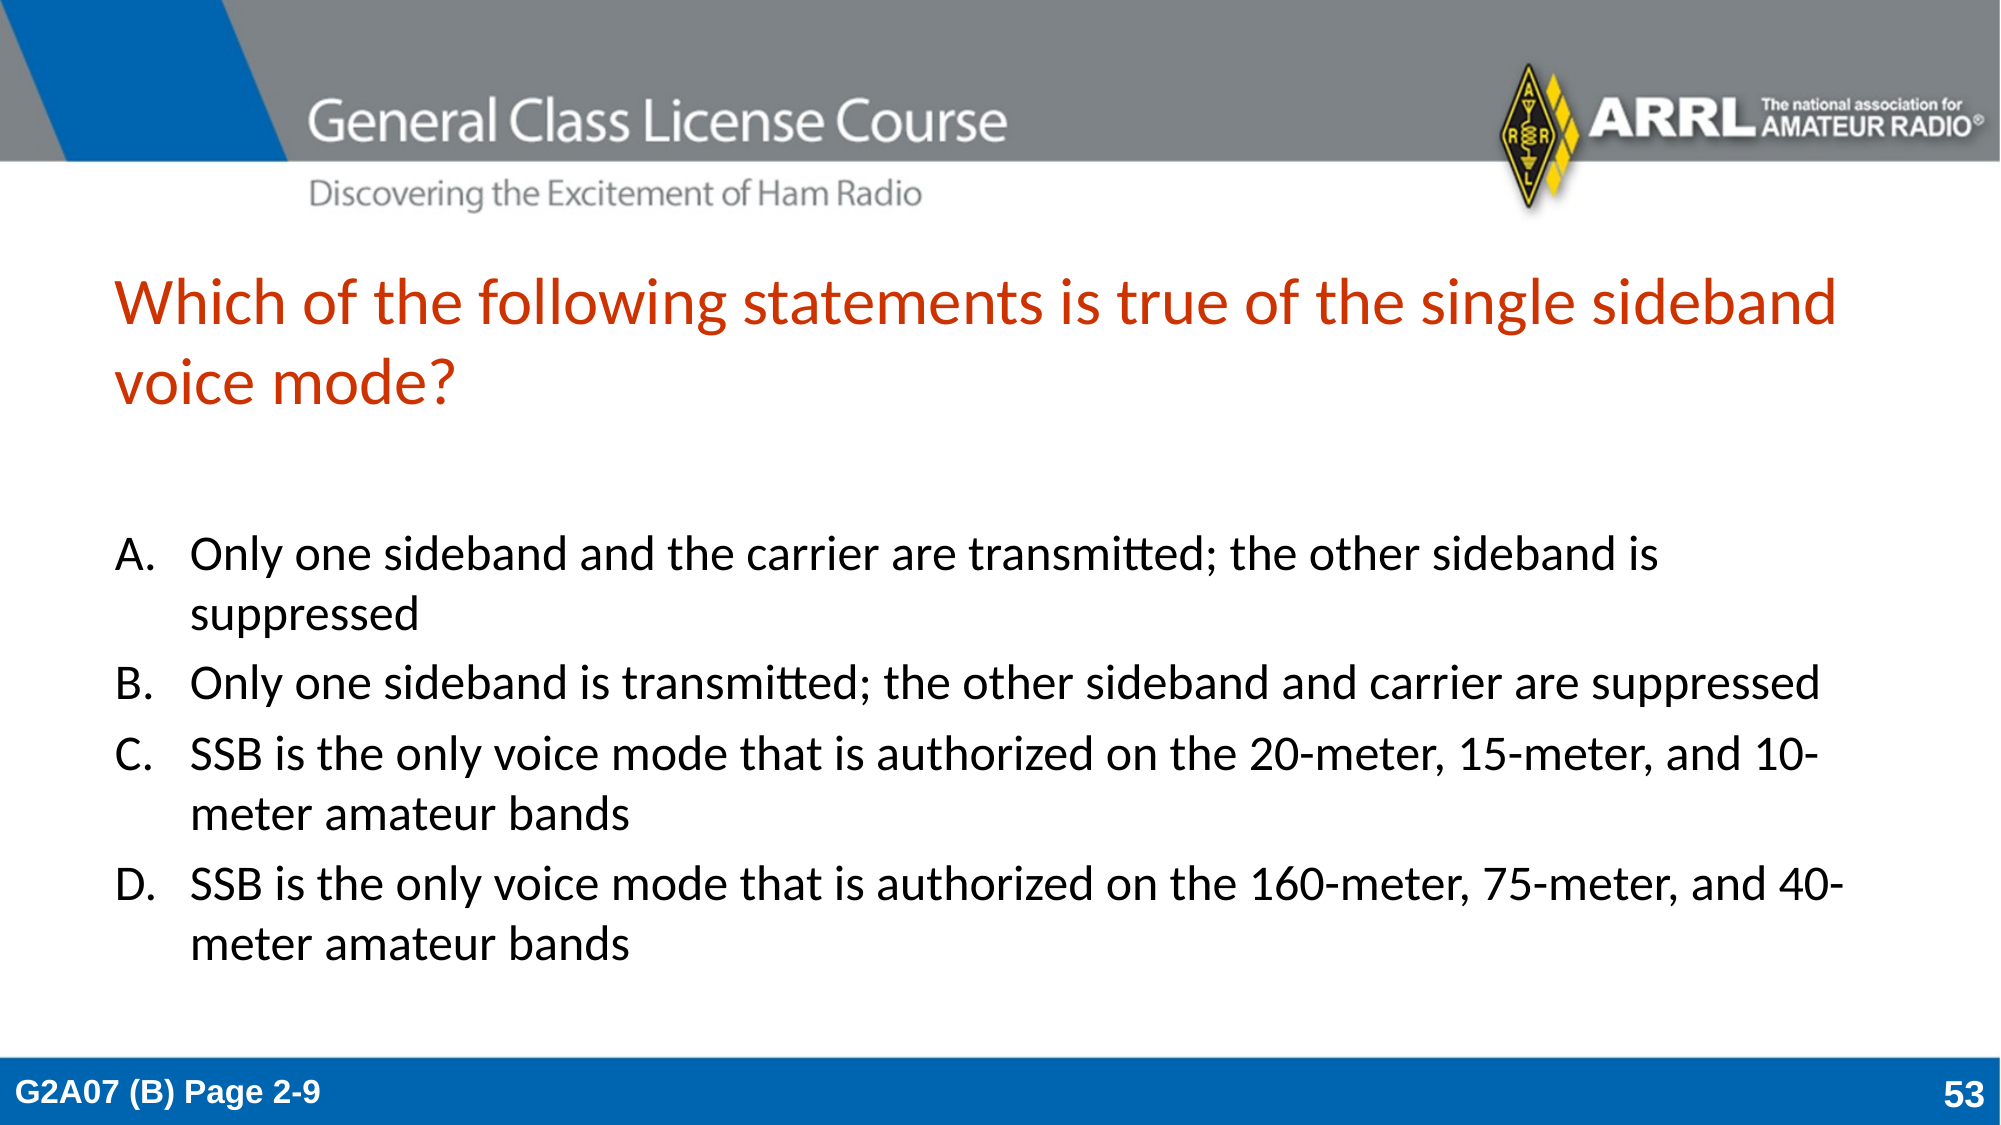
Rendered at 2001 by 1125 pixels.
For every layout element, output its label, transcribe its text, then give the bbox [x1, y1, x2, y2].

title Which of the following statements is true of the single sideband voice mode? [99, 249, 1900, 388]
text_box G2A07 (B) Page 2-9 [0, 1062, 1313, 1118]
text_box 53 [1875, 1062, 2000, 1123]
list Only one sideband and the carrier are transmitted; the other sideband is suppressed Only one sideband is transmitted; the other sideband and carrier are suppressed SSB is the only voice mode that is authorized on the 20-meter, 15-meter, and 10-meter amateur bands SSB is the only voice mode that is authorized on the 160-meter, 75-meter, and 40-meter amateur bands [99, 512, 1900, 1005]
picture [0, 0, 2001, 1125]
